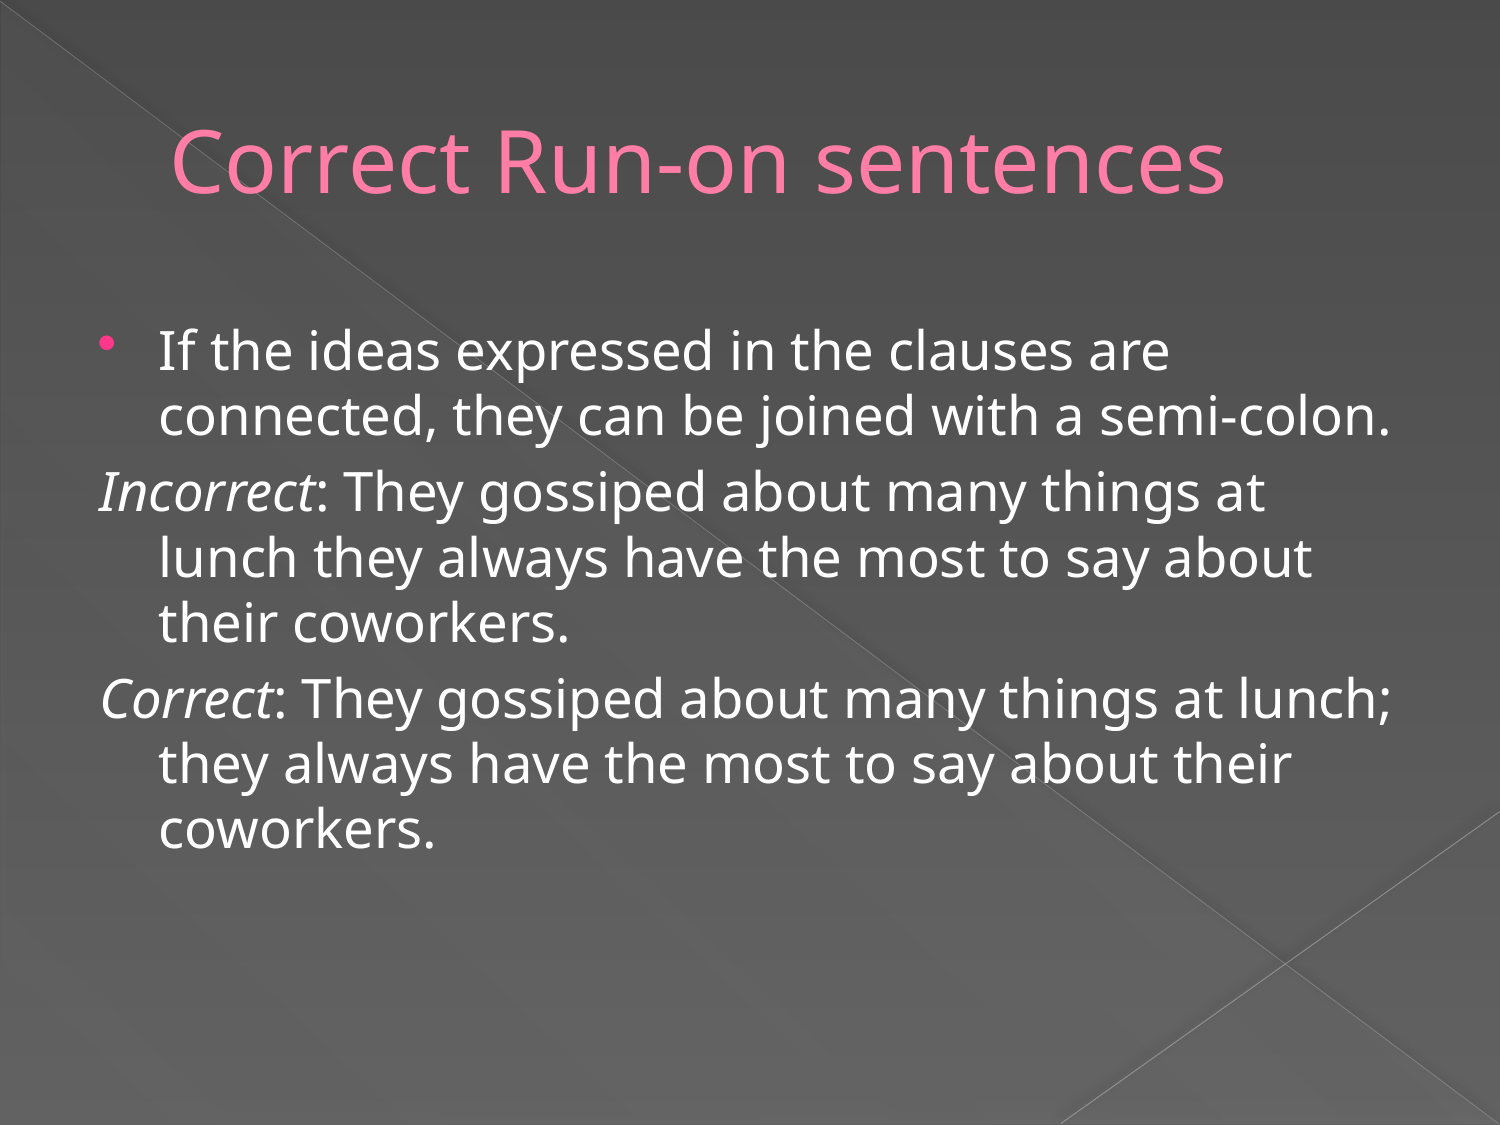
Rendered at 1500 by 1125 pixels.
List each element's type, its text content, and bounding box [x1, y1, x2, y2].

list If the ideas expressed in the clauses are connected, they can be joined with a semi-colon. Incorrect: They gossiped about many things at lunch they always have the most to say about their coworkers. Correct: They gossiped about many things at lunch; they always have the most to say about their coworkers. [75, 308, 1425, 1059]
title Correct Run-on sentences [75, 43, 1425, 274]
